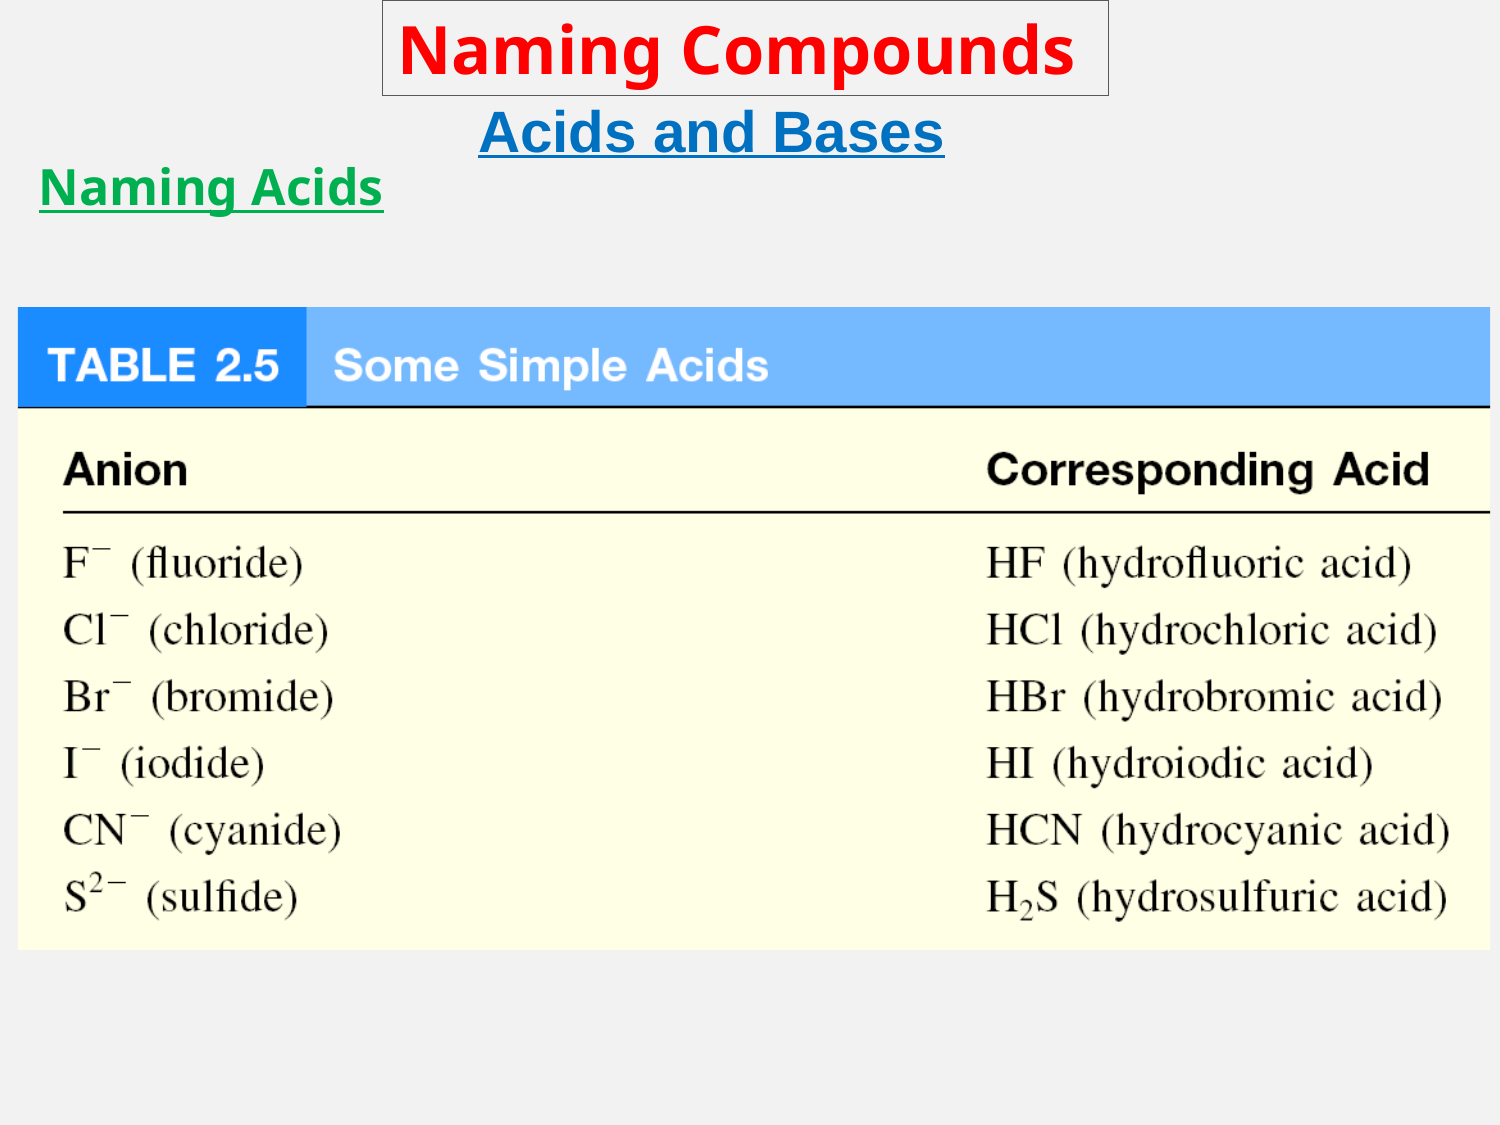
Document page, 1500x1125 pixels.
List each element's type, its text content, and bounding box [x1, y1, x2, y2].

picture [17, 307, 1491, 950]
text_box Naming Acids [24, 148, 399, 224]
text_box Naming Compounds [382, 0, 1109, 96]
text_box Acids and Bases [463, 86, 961, 171]
